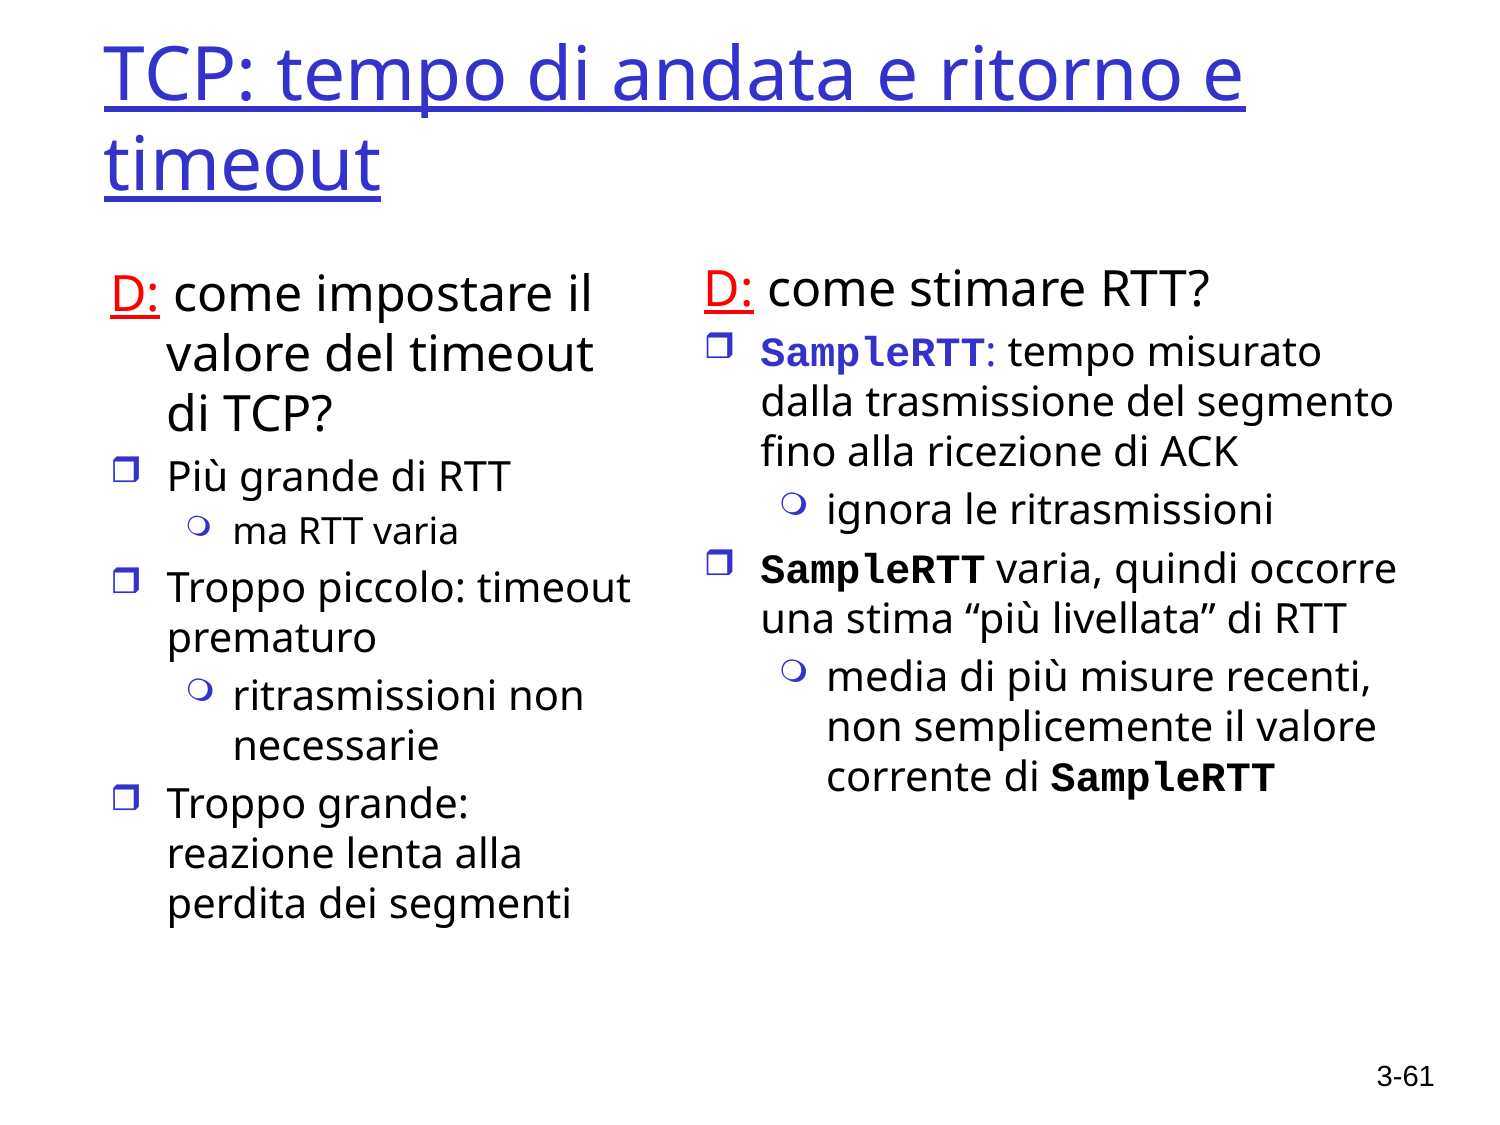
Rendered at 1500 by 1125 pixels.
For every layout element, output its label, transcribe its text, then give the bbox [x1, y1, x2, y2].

slide_number 3-61 [1338, 1049, 1451, 1125]
list D: come stimare RTT? SampleRTT: tempo misurato dalla trasmissione del segmento fino alla ricezione di ACK ignora le ritrasmissioni SampleRTT varia, quindi occorre una stima “più livellata” di RTT media di più misure recenti, non semplicemente il valore corrente di SampleRTT [688, 248, 1429, 1012]
title TCP: tempo di andata e ritorno e timeout [88, 21, 1365, 210]
list D: come impostare il valore del timeout di TCP? Più grande di RTT ma RTT varia Troppo piccolo: timeout prematuro ritrasmissioni non necessarie Troppo grande: reazione lenta alla perdita dei segmenti [95, 253, 651, 1017]
